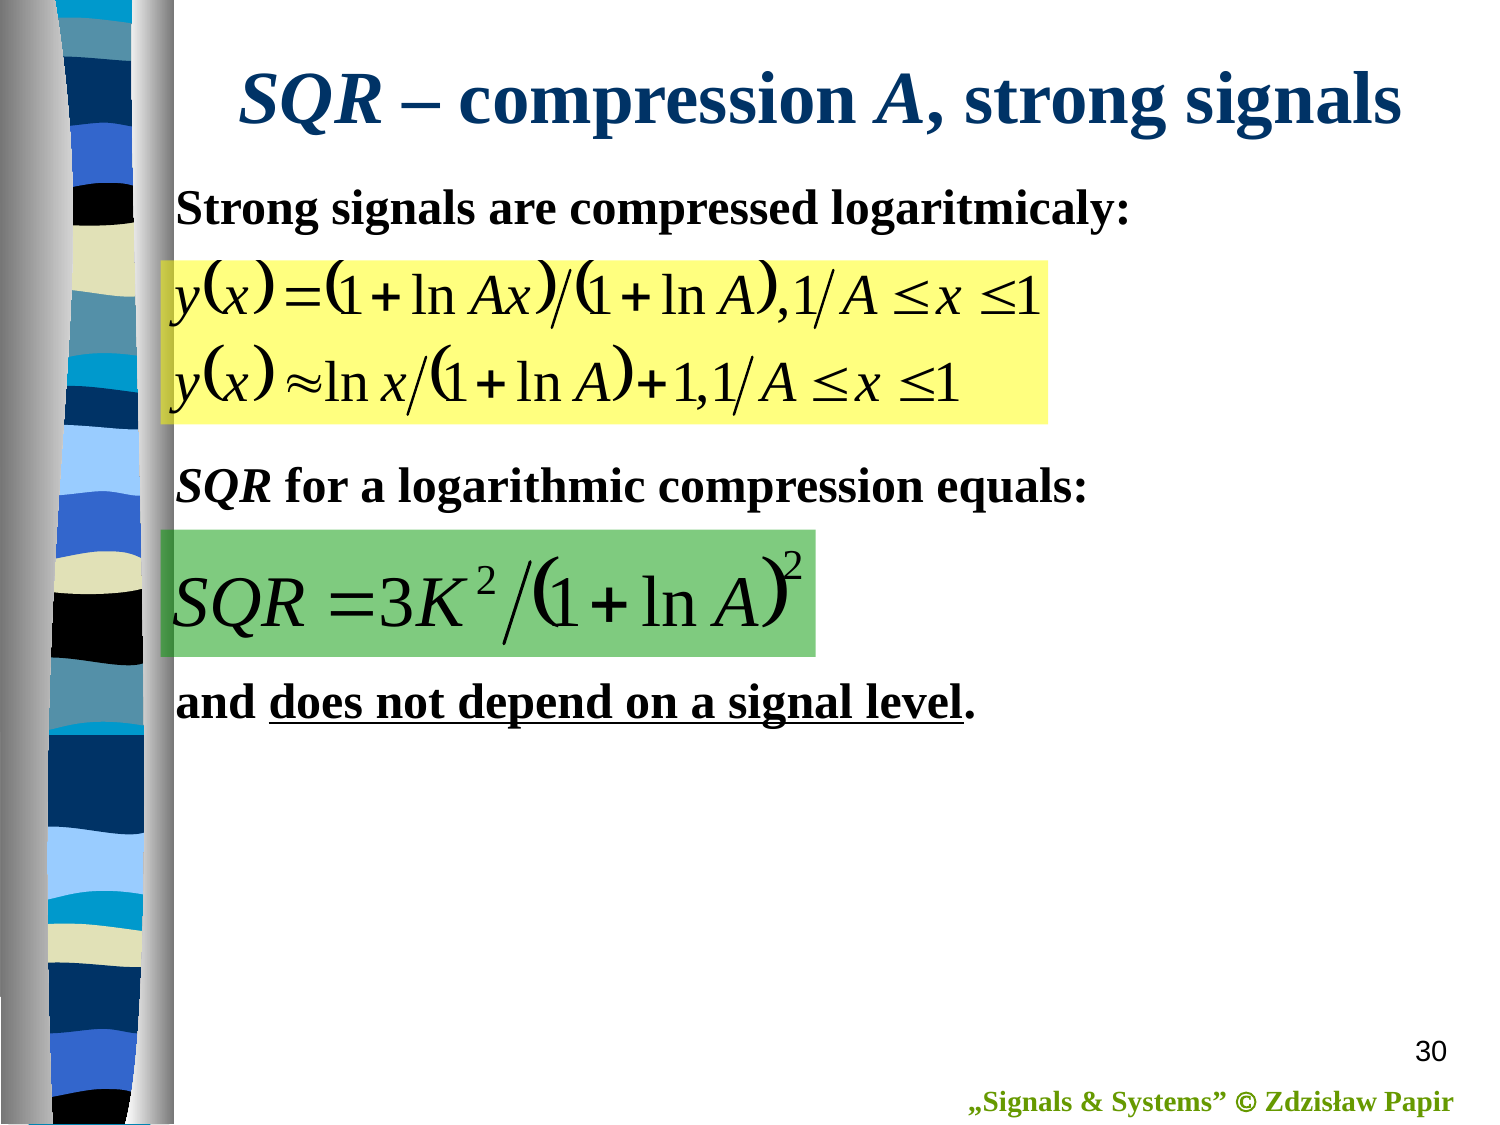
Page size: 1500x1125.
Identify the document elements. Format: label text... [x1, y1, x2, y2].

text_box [160, 259, 1049, 425]
text_box Strong signals are compressed logaritmicaly: [160, 167, 1395, 242]
text_box „Signals & Systems”  Zdzisław Papir [953, 1074, 1470, 1125]
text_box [160, 529, 816, 658]
title SQR – compression A, strong signals [140, 0, 1500, 188]
slide_number 30 [1149, 1024, 1463, 1101]
text_box and does not depend on a signal level. [160, 661, 1463, 736]
text_box SQR for a logarithmic compression equals: [160, 444, 1463, 520]
